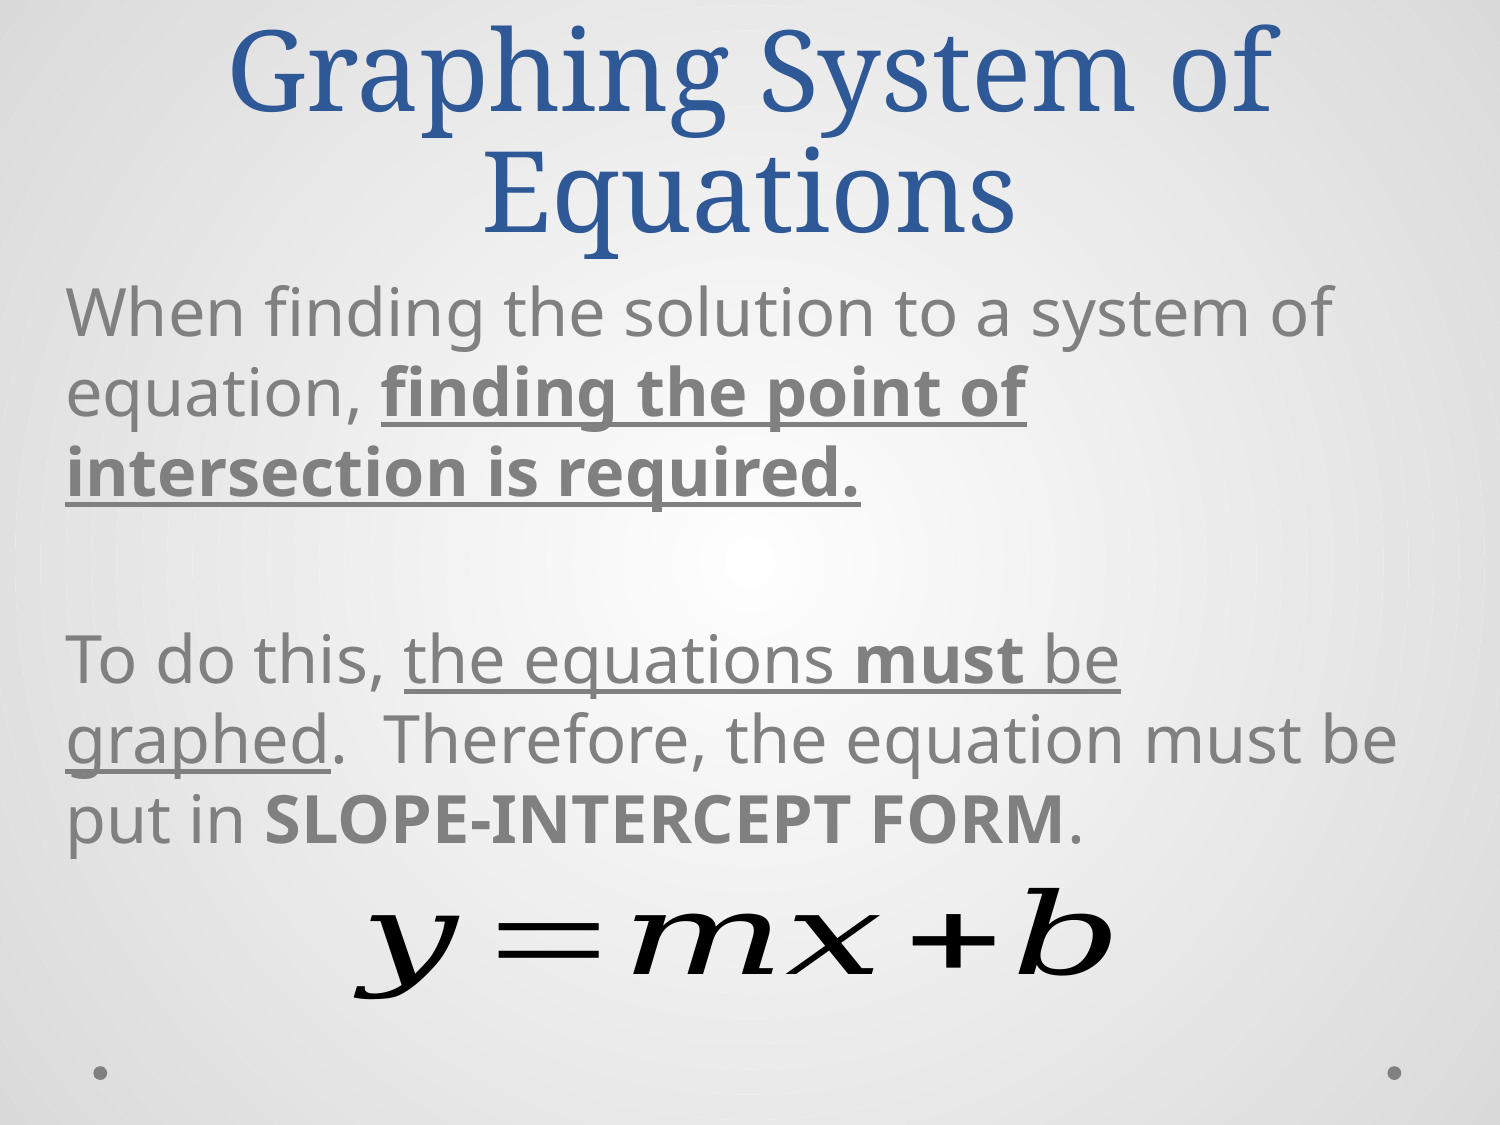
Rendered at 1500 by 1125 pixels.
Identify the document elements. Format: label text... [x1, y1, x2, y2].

title Graphing System of Equations [75, 0, 1425, 262]
list When finding the solution to a system of equation, finding the point of intersection is required. To do this, the equations must be graphed. Therefore, the equation must be put in SLOPE-INTERCEPT FORM. [50, 262, 1425, 1005]
